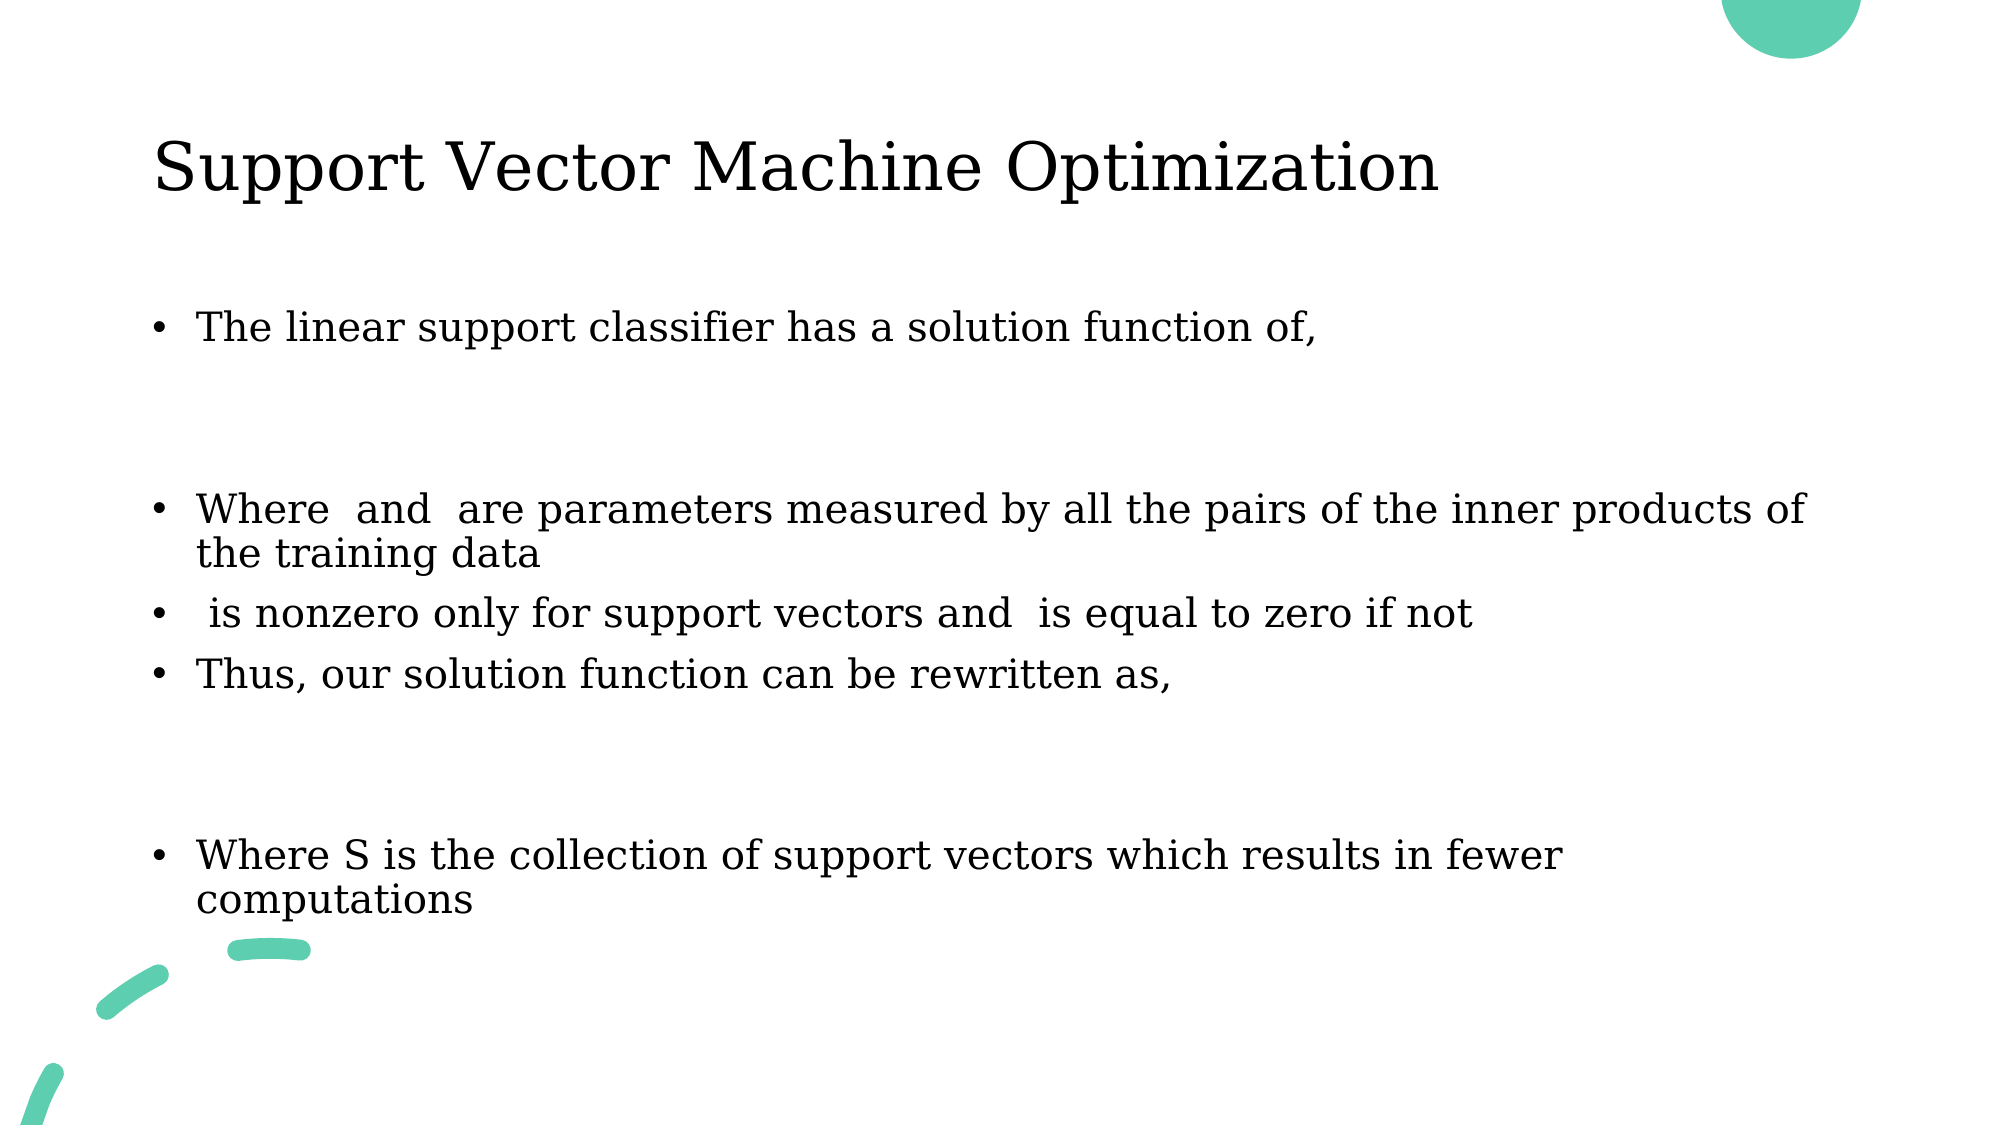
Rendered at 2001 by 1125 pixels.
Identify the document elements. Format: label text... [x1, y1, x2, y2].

title Support Vector Machine Optimization [137, 59, 1863, 278]
